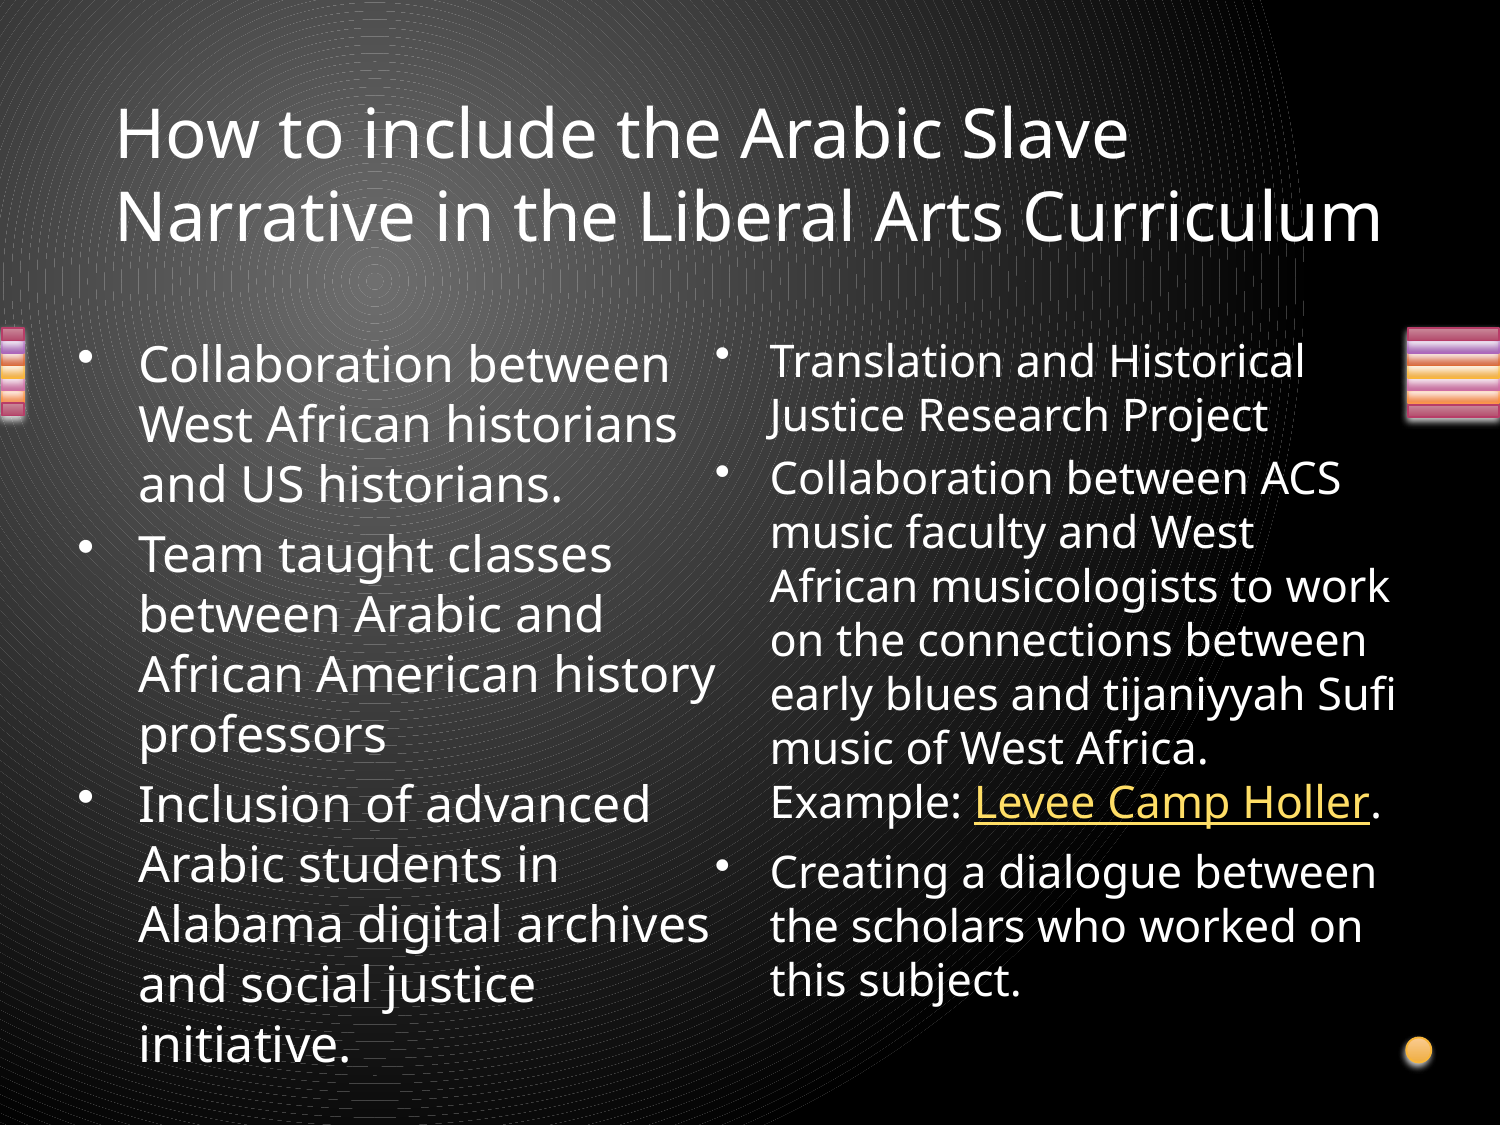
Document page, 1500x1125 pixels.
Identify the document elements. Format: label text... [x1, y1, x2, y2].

title How to include the Arabic Slave Narrative in the Liberal Arts Curriculum [99, 75, 1413, 263]
list Collaboration between West African historians and US historians. Team taught classes between Arabic and African American history professors Inclusion of advanced Arabic students in Alabama digital archives and social justice initiative. [62, 324, 741, 1125]
list Translation and Historical Justice Research Project Collaboration between ACS music faculty and West African musicologists to work on the connections between early blues and tijaniyyah Sufi music of West Africa. Example: Levee Camp Holler. Creating a dialogue between the scholars who worked on this subject. [699, 324, 1413, 1025]
